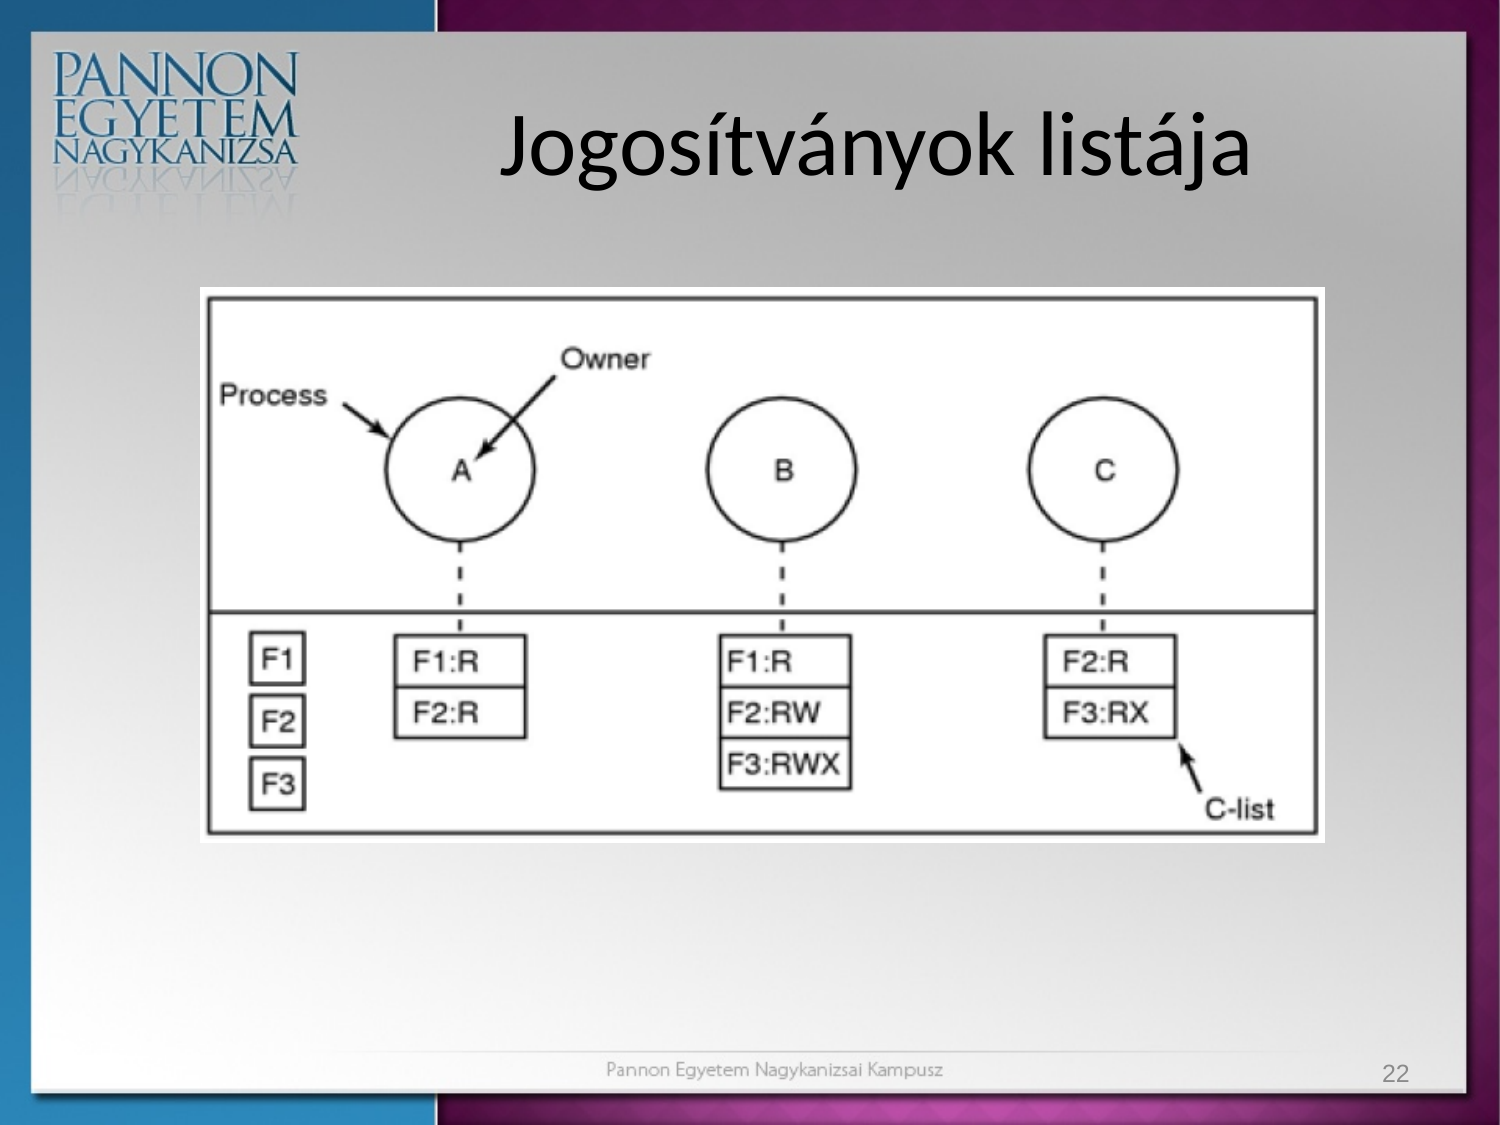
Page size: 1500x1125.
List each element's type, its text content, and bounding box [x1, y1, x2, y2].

title Jogosítványok listája [328, 45, 1425, 233]
slide_number 22 [1074, 1042, 1425, 1103]
picture [0, 0, 1500, 1125]
